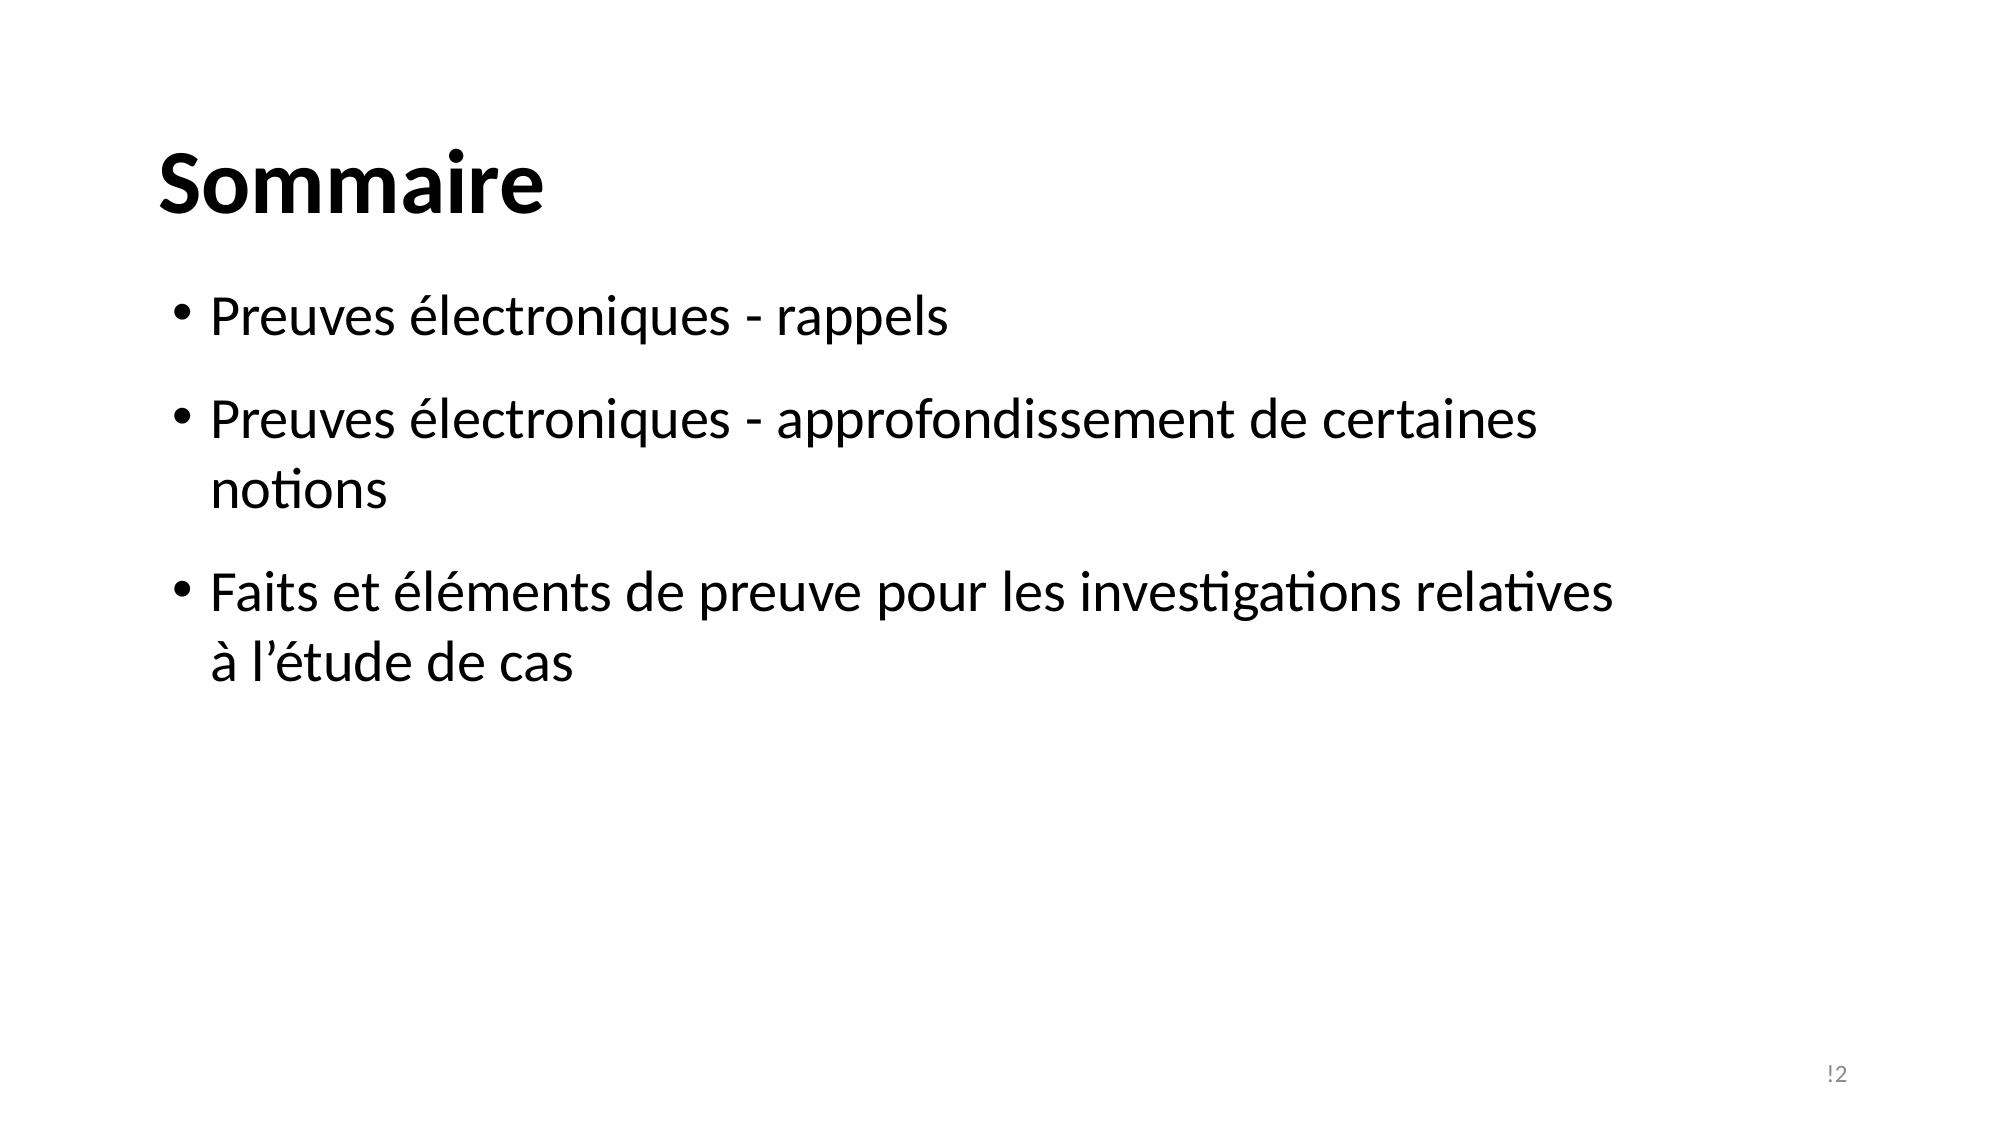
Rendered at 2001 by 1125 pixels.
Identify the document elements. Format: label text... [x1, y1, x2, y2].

title Sommaire [143, 120, 1494, 248]
list Preuves électroniques - rappels Preuves électroniques - approfondissement de certaines notions Faits et éléments de preuve pour les investigations relatives à l’étude de cas [157, 269, 1650, 804]
slide_number !2 [1412, 1042, 1863, 1103]
